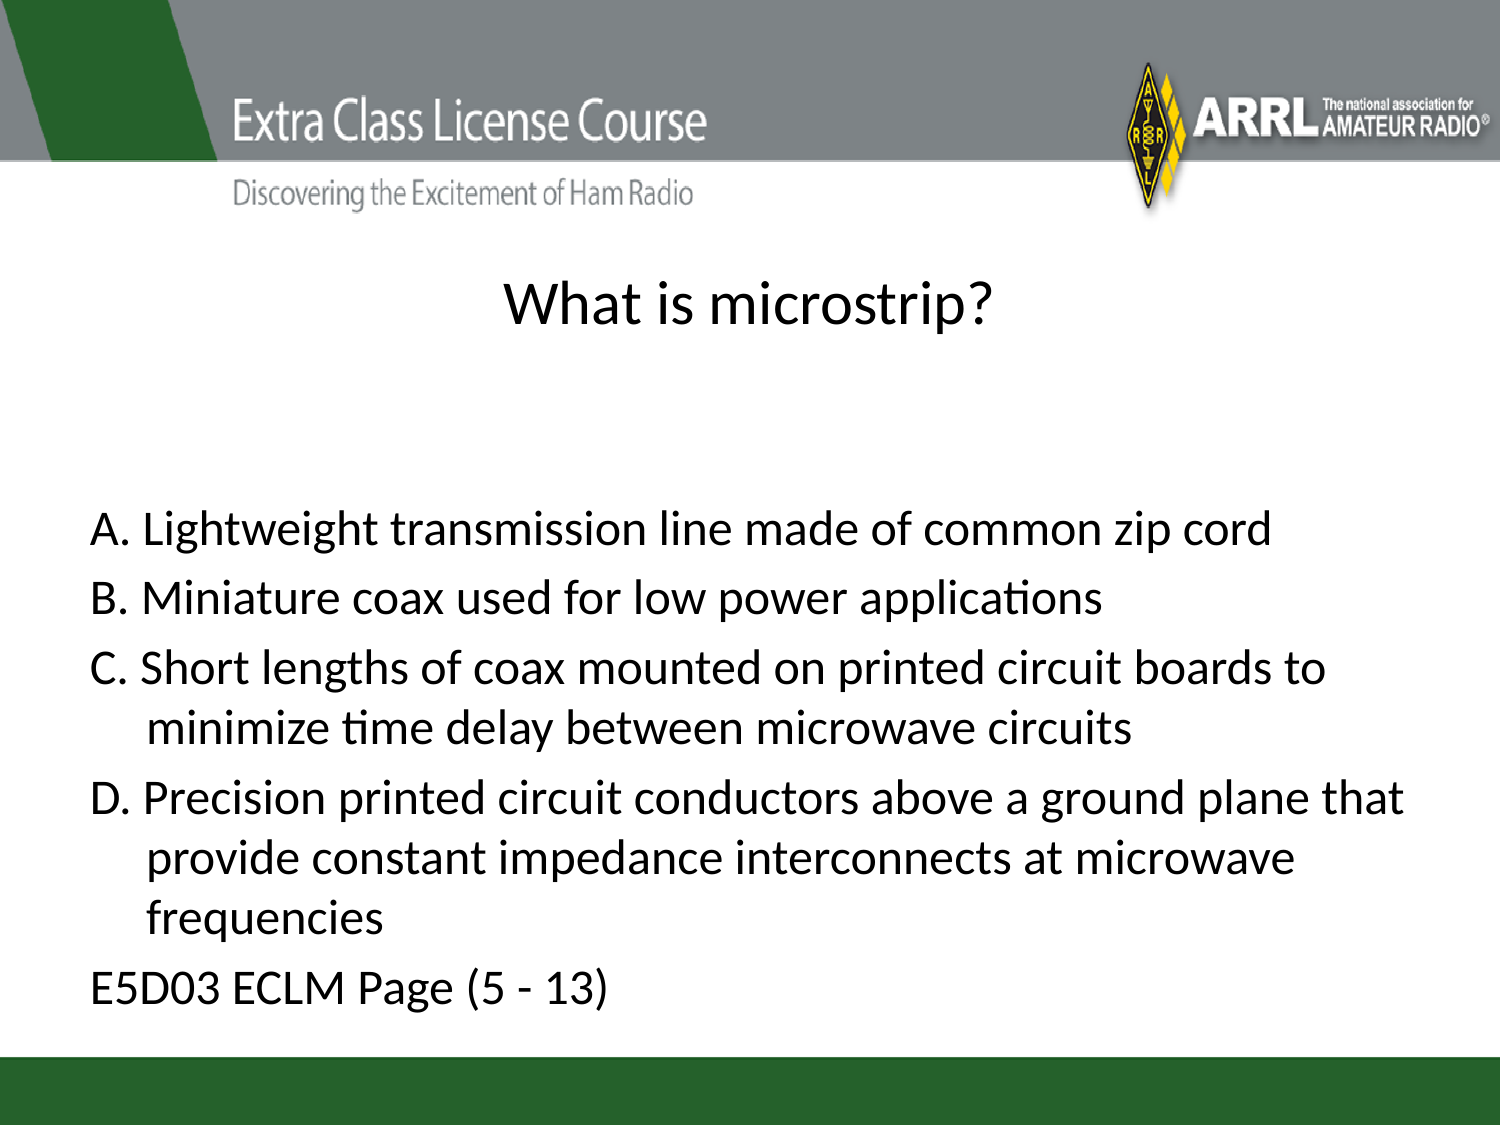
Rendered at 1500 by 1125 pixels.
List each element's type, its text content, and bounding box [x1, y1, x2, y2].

list A. Lightweight transmission line made of common zip cord B. Miniature coax used for low power applications C. Short lengths of coax mounted on printed circuit boards to minimize time delay between microwave circuits D. Precision printed circuit conductors above a ground plane that provide constant impedance interconnects at microwave frequencies E5D03 ECLM Page (5 - 13) [75, 487, 1425, 1005]
picture [0, 0, 1500, 1125]
title What is microstrip? [75, 254, 1425, 435]
